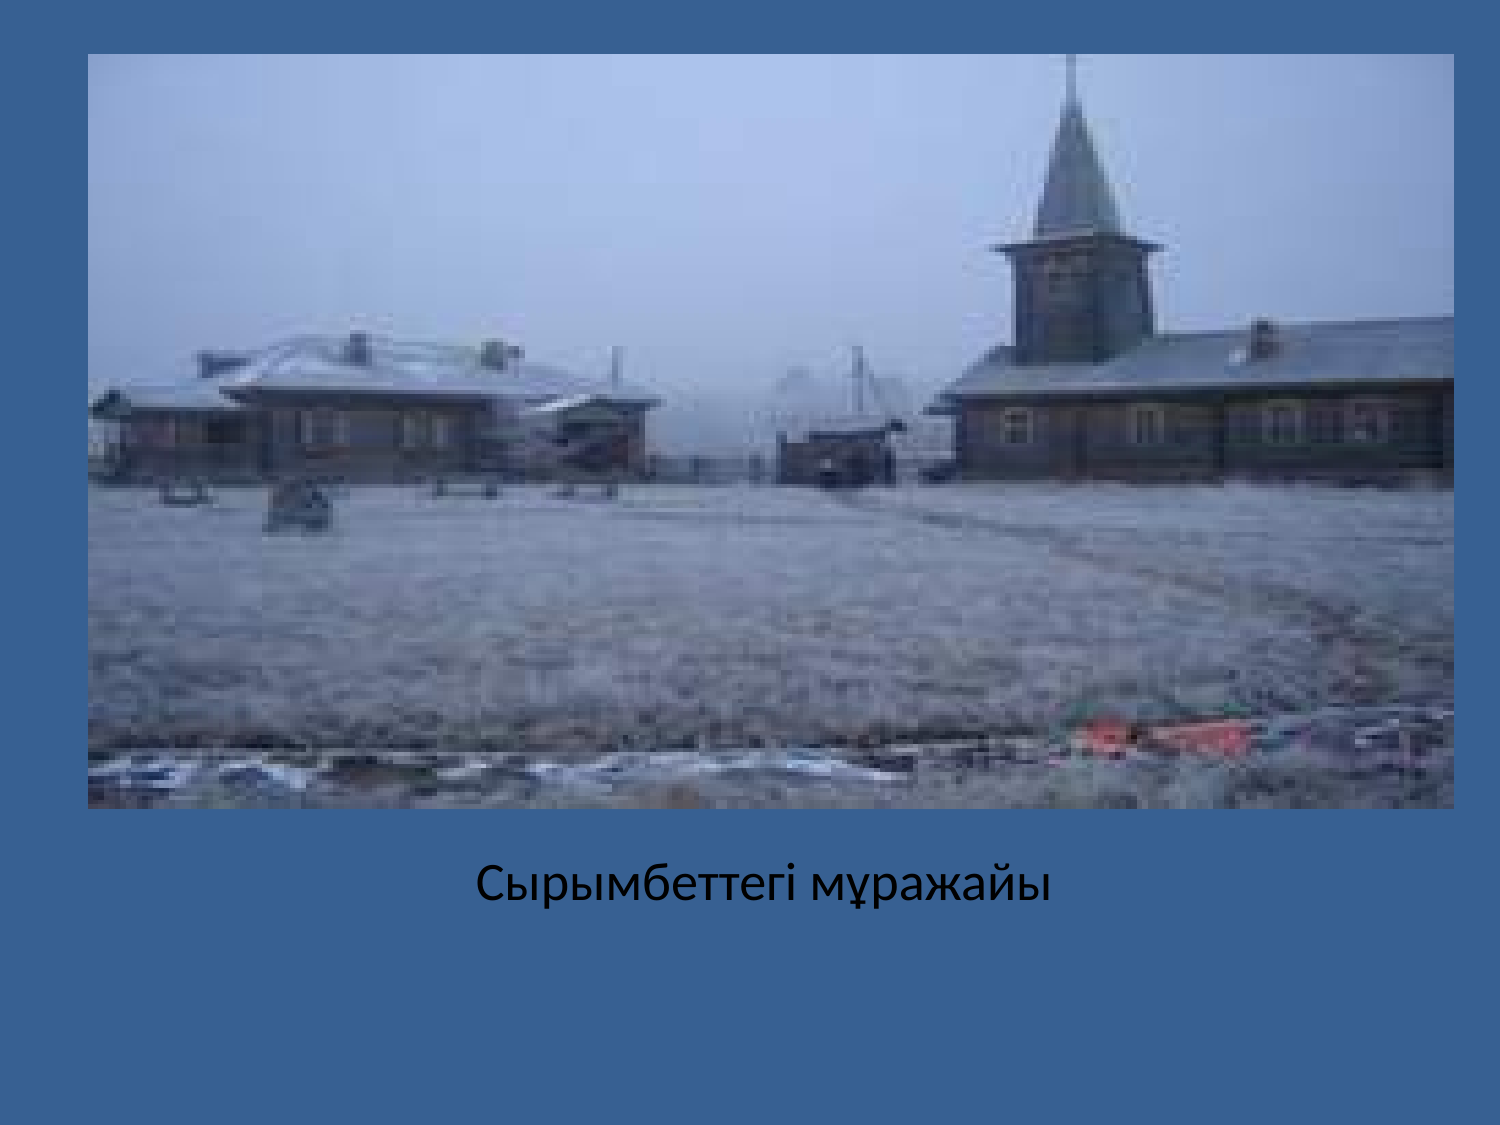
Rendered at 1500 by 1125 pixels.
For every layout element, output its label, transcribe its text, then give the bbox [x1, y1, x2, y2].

picture [88, 54, 1454, 809]
title Сырымбеттегі мұражайы [58, 761, 1471, 997]
